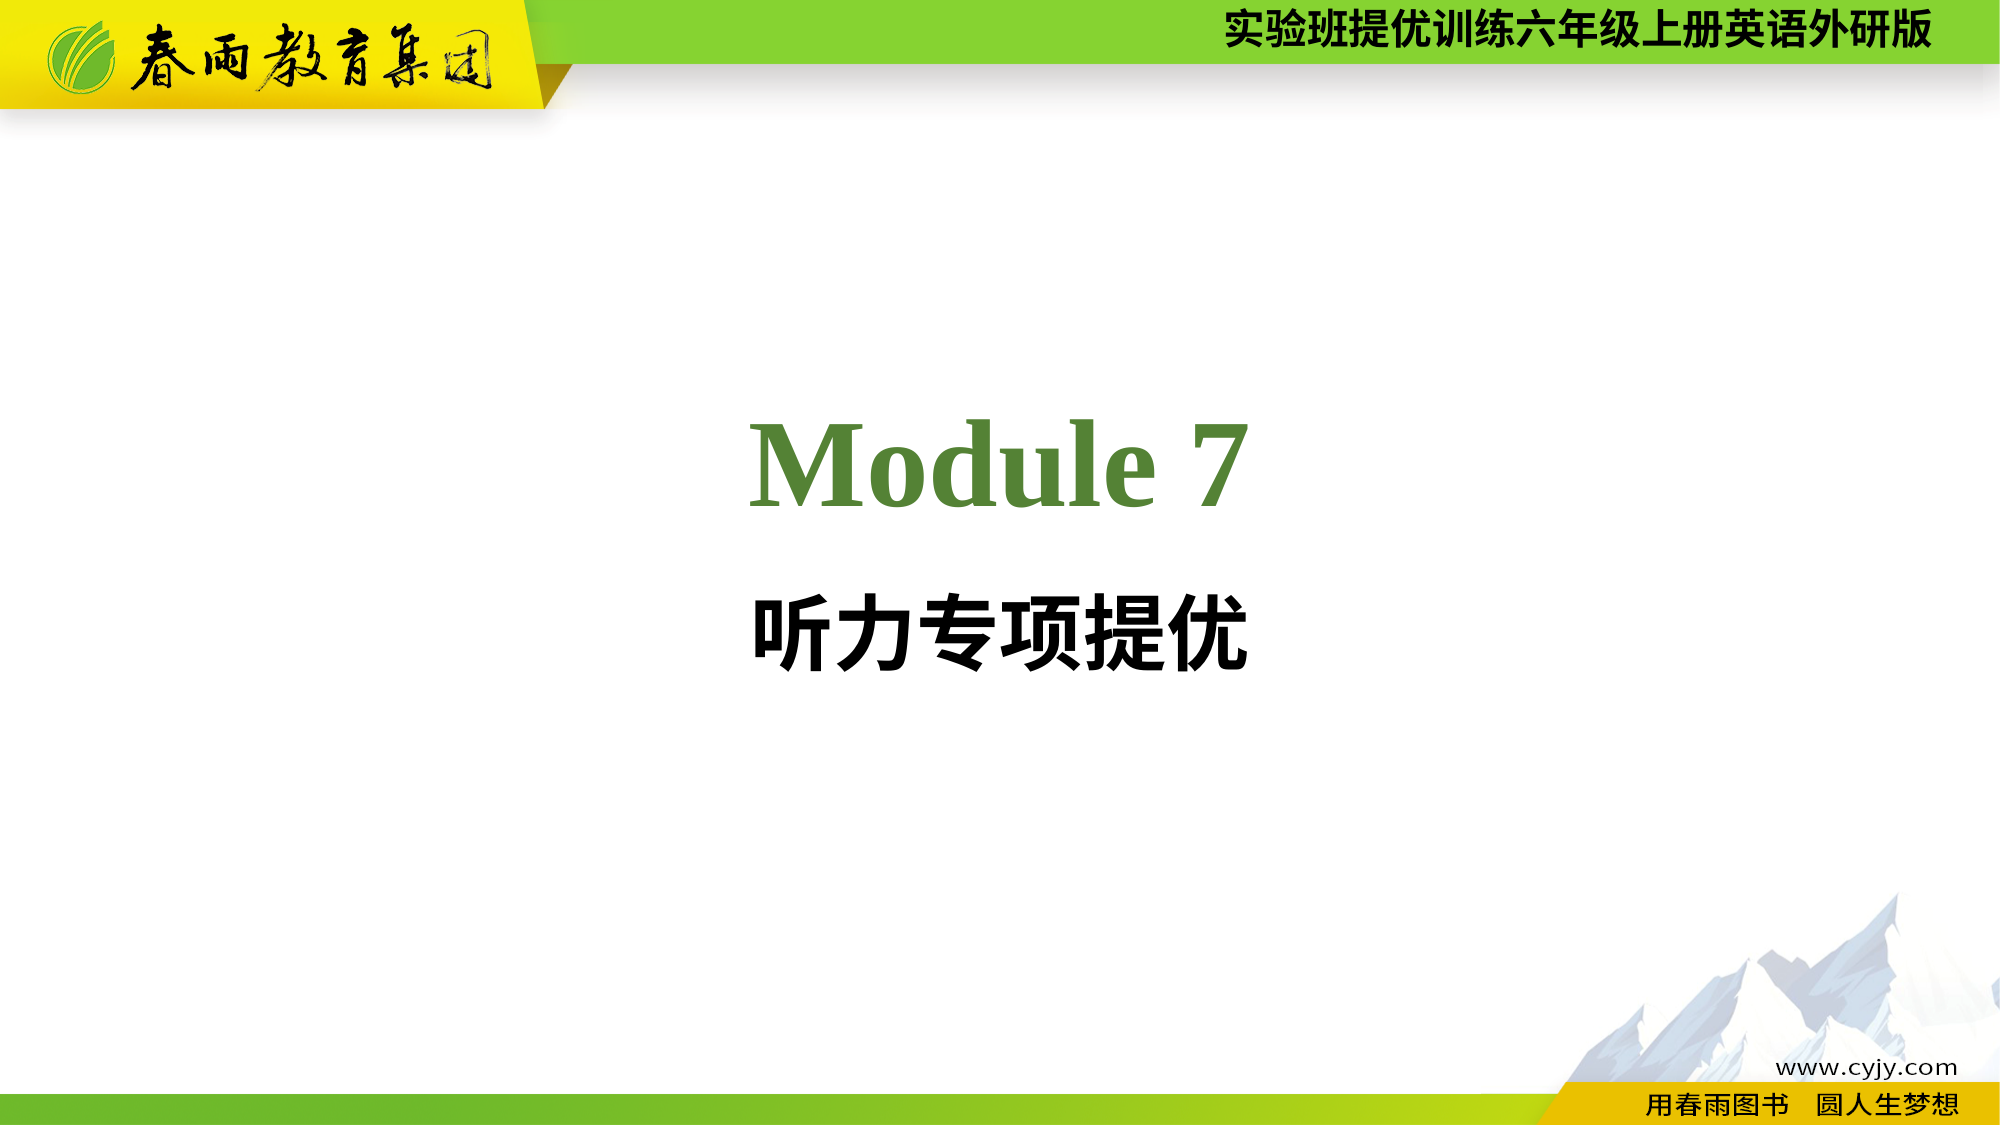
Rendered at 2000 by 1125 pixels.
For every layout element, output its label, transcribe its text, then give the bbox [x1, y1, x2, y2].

picture [0, 689, 2000, 1125]
text_box Module 7 听力专项提优 [0, 298, 2000, 689]
picture [0, 0, 2000, 298]
